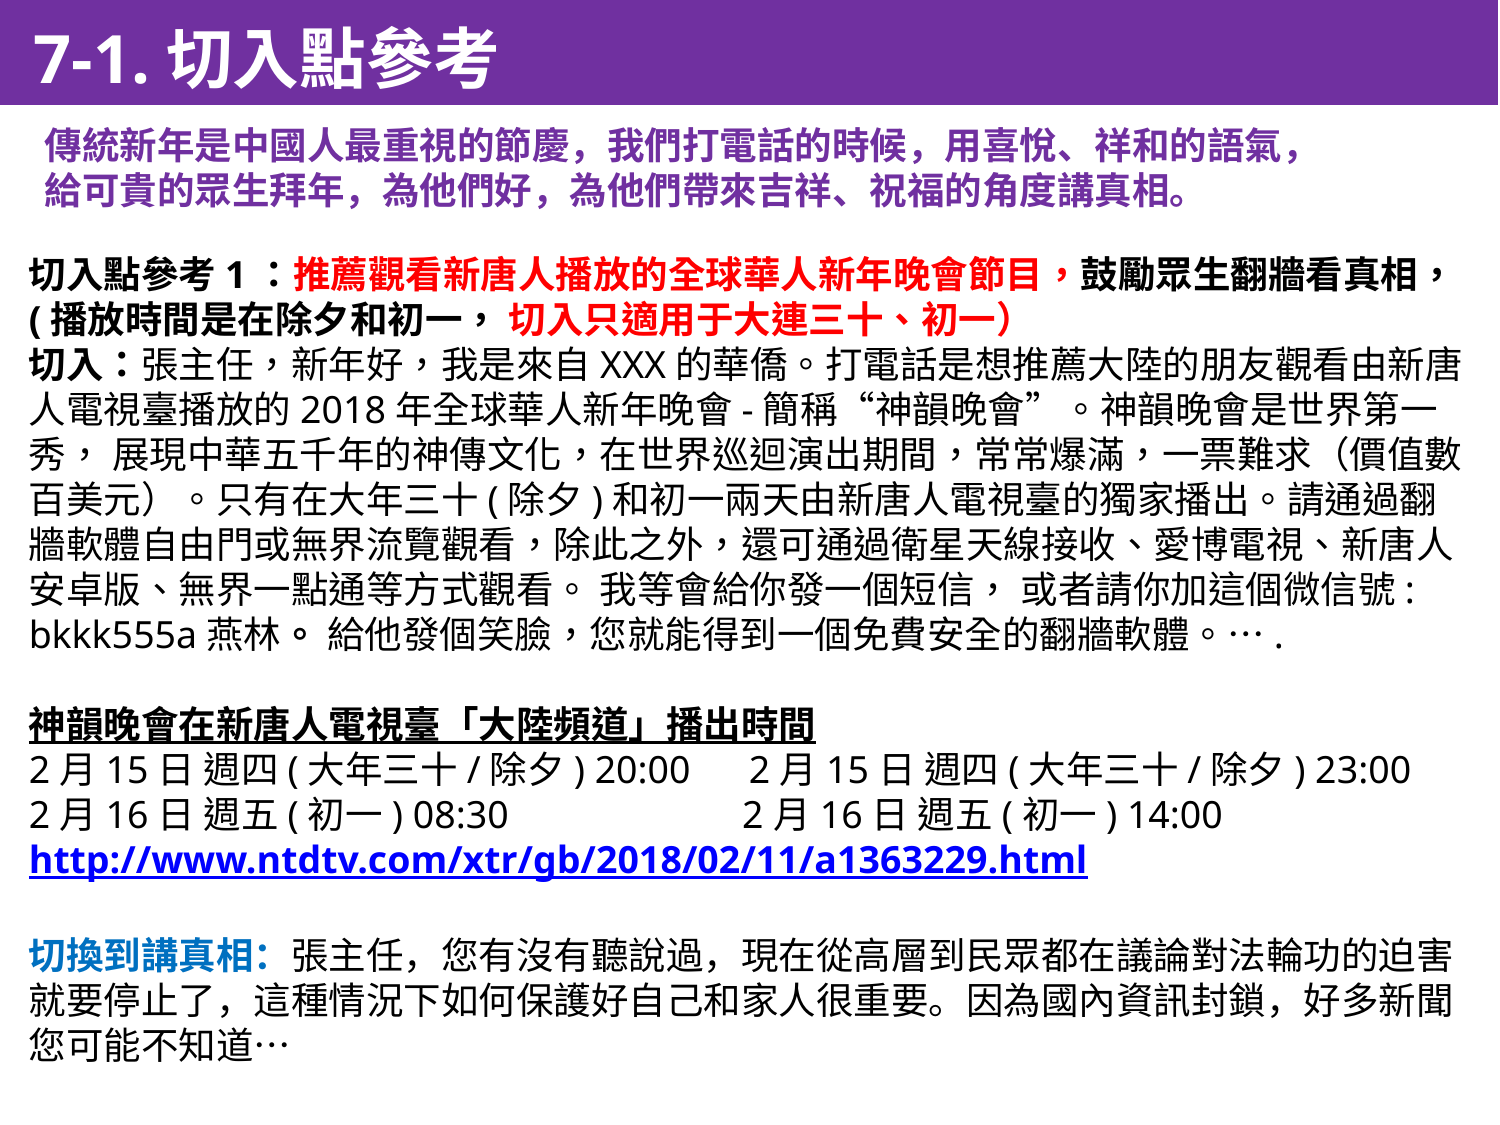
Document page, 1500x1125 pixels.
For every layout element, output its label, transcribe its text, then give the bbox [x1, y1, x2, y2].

text_box 傳統新年是中國人最重視的節慶，我們打電話的時候，用喜悅、祥和的語氣， 給可貴的眾生拜年，為他們好，為他們帶來吉祥、祝福的角度講真相。 [30, 114, 1492, 220]
text_box [0, 0, 1498, 105]
text_box 7-1.切入點參考 [18, 9, 515, 105]
text_box 切入點參考1：推薦觀看新唐人播放的全球華人新年晚會節目，鼓勵眾生翻牆看真相，(播放時間是在除夕和初一， 切入只適用于大連三十、初一） 切入：張主任，新年好，我是來自XXX的華僑。打電話是想推薦大陸的朋友觀看由新唐人電視臺播放的2018年全球華人新年晚會-簡稱“神韻晚會”。神韻晚會是世界第一秀， 展現中華五千年的神傳文化，在世界巡迴演出期間，常常爆滿，一票難求（價值數百美元）。只有在大年三十(除夕)和初一兩天由新唐人電視臺的獨家播出。請通過翻牆軟體自由門或無界流覽觀看，除此之外，還可通過衛星天線接收、愛博電視、新唐人安卓版、無界一點通等方式觀看。 我等會給你發一個短信， 或者請你加這個微信號: bkkk555a燕林。 給他發個笑臉，您就能得到一個免費安全的翻牆軟體。…. 神韻晚會在新唐人電視臺「大陸頻道」播出時間 2月15日 週四(大年三十/除夕) 20:00 2月15日 週四(大年三十/除夕) 23:00 2月16日 週五(初一) 08:30 2月16日 週五(初一) 14:00 http://www.ntdtv.com/xtr/gb/2018/02/11/a1363229.html 切換到講真相：張主任，您有沒有聽說過，現在從高層到民眾都在議論對法輪功的迫害就要停止了，這種情況下如何保護好自己和家人很重要。因為國內資訊封鎖，好多新聞您可能不知道… [13, 243, 1484, 1075]
